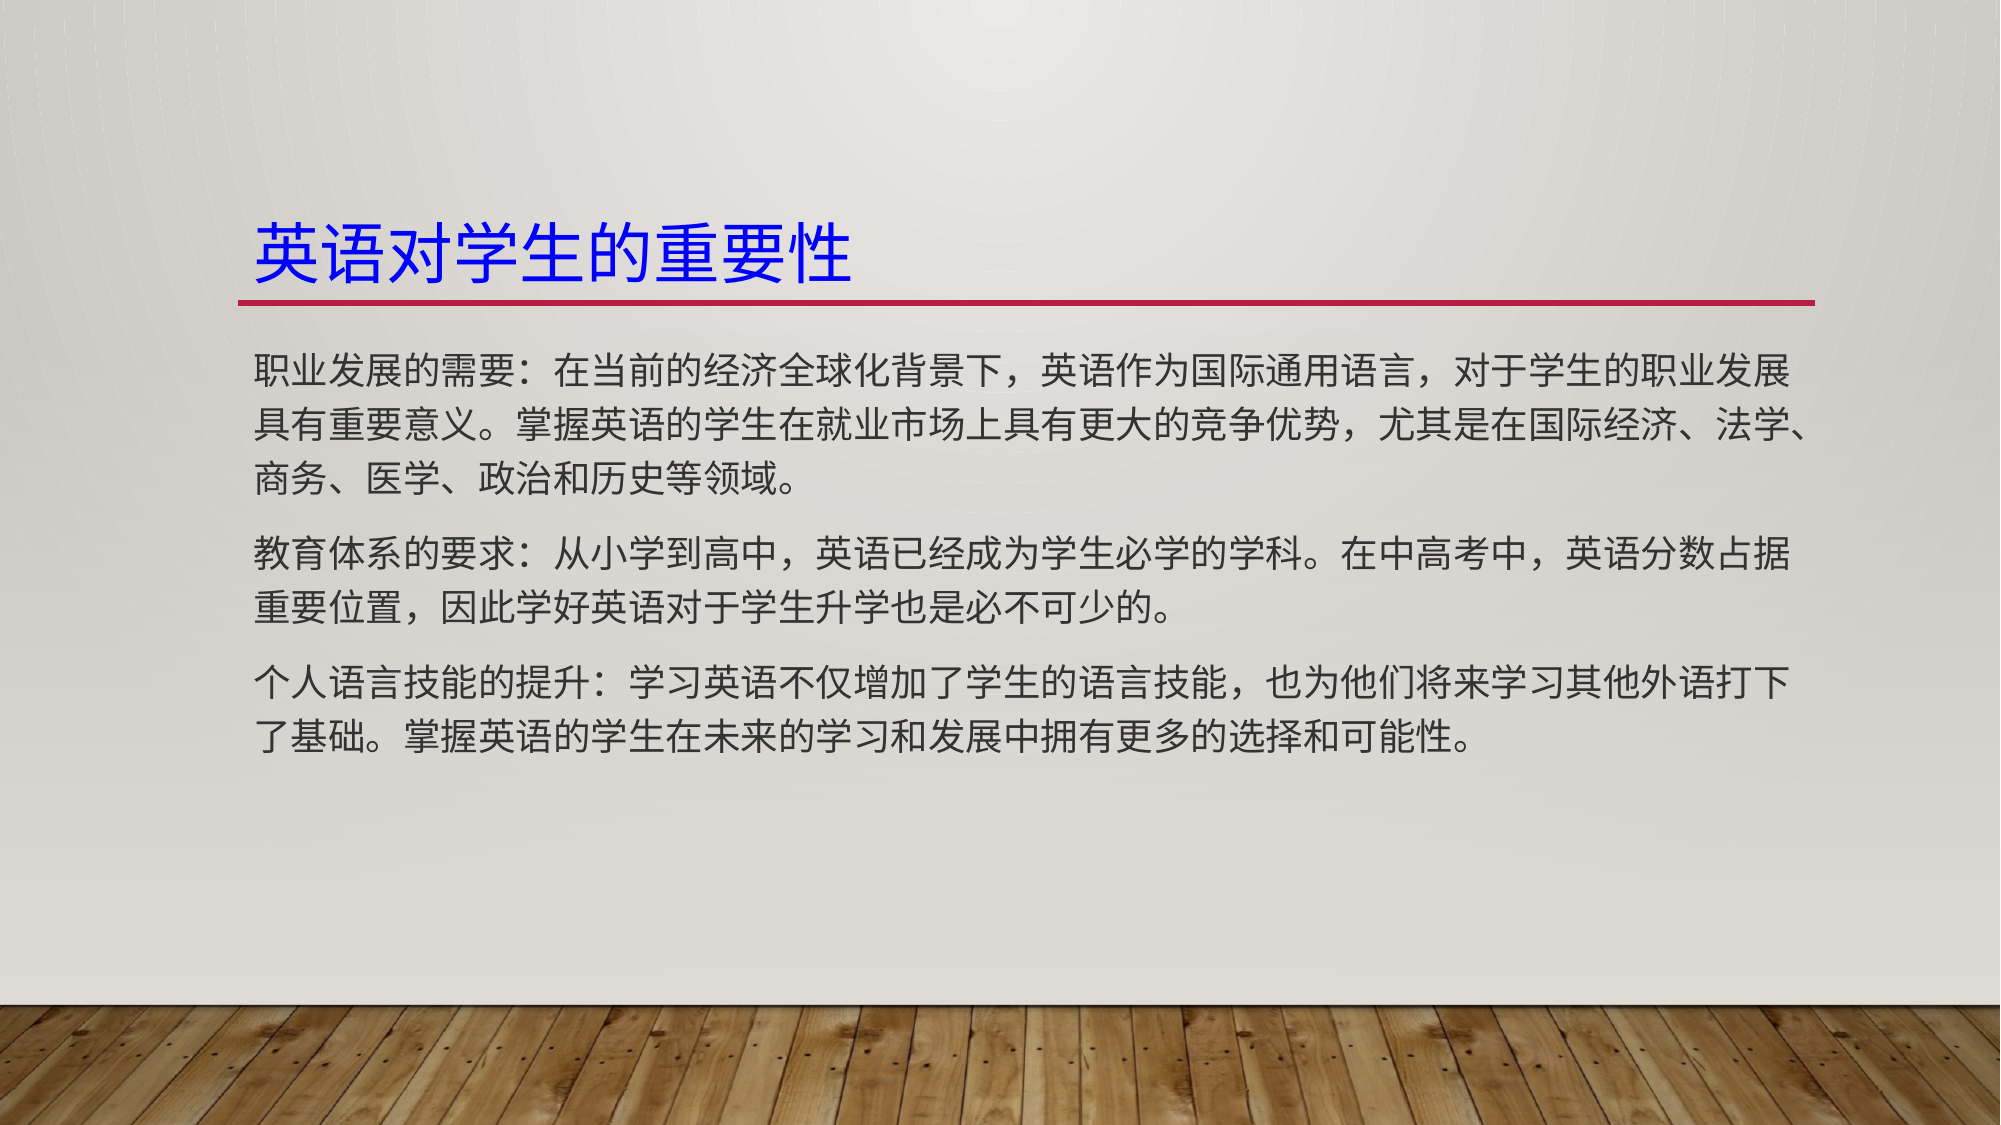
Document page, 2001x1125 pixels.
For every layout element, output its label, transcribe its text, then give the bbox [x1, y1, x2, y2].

title 英语对学生的重要性 [238, 213, 1814, 386]
picture [0, 1005, 2000, 1125]
list 职业发展的需要：在当前的经济全球化背景下，英语作为国际通用语言，对于学生的职业发展具有重要意义。掌握英语的学生在就业市场上具有更大的竞争优势，尤其是在国际经济、法学、商务、医学、政治和历史等领域。 教育体系的要求：从小学到高中，英语已经成为学生必学的学科。在中高考中，英语分数占据重要位置，因此学好英语对于学生升学也是必不可少的。 个人语言技能的提升：学习英语不仅增加了学生的语言技能，也为他们将来学习其他外语打下了基础。掌握英语的学生在未来的学习和发展中拥有更多的选择和可能性。 [238, 386, 1814, 897]
